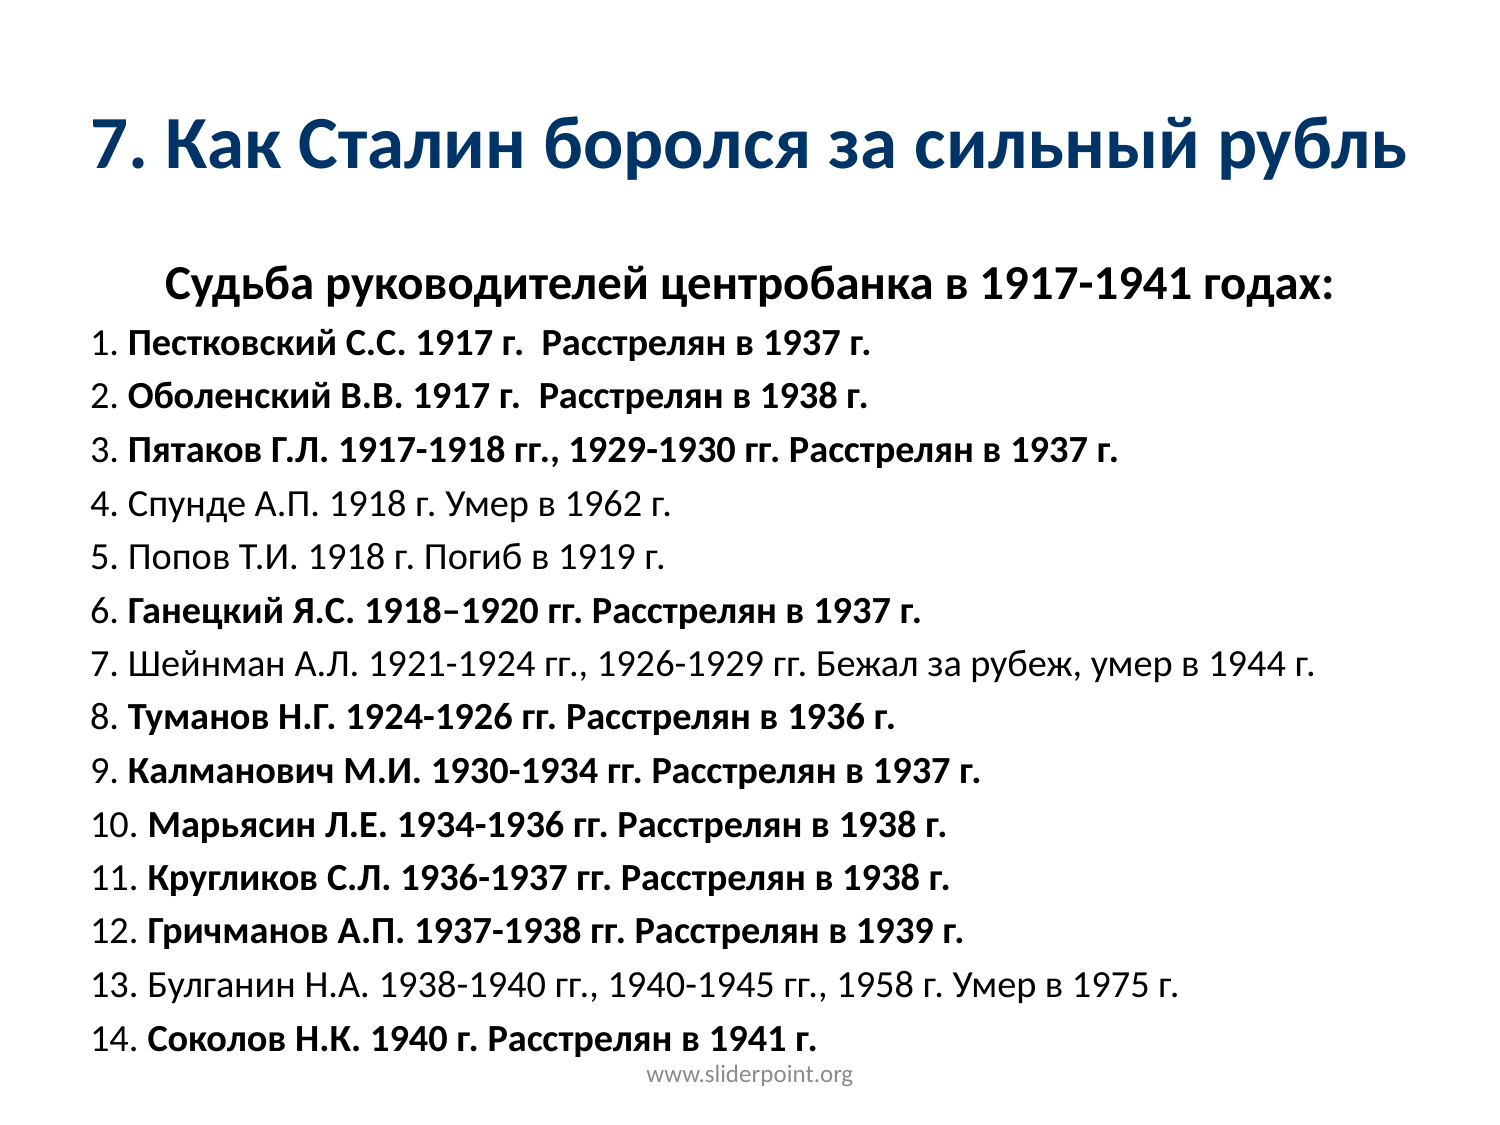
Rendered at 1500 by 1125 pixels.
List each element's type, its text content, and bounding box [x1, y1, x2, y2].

title 7. Как Сталин боролся за сильный рубль [75, 45, 1425, 232]
footer www.sliderpoint.org [512, 1042, 988, 1103]
list Судьба руководителей центробанка в 1917-1941 годах: 1. Пестковский С.С. 1917 г. Расстрелян в 1937 г. 2. Оболенский В.В. 1917 г. Расстрелян в 1938 г. 3. Пятаков Г.Л. 1917-1918 гг., 1929-1930 гг. Расстрелян в 1937 г. 4. Спунде А.П. 1918 г. Умер в 1962 г. 5. Попов Т.И. 1918 г. Погиб в 1919 г. 6. Ганецкий Я.С. 1918–1920 гг. Расстрелян в 1937 г. 7. Шейнман А.Л. 1921-1924 гг., 1926-1929 гг. Бежал за рубеж, умер в 1944 г. 8. Туманов Н.Г. 1924-1926 гг. Расстрелян в 1936 г. 9. Калманович М.И. 1930-1934 гг. Расстрелян в 1937 г. 10. Марьясин Л.Е. 1934-1936 гг. Расстрелян в 1938 г. 11. Кругликов С.Л. 1936-1937 гг. Расстрелян в 1938 г. 12. Гричманов А.П. 1937-1938 гг. Расстрелян в 1939 г. 13. Булганин Н.А. 1938-1940 гг., 1940-1945 гг., 1958 г. Умер в 1975 г. 14. Соколов Н.К. 1940 г. Расстрелян в 1941 г. [75, 243, 1425, 1083]
